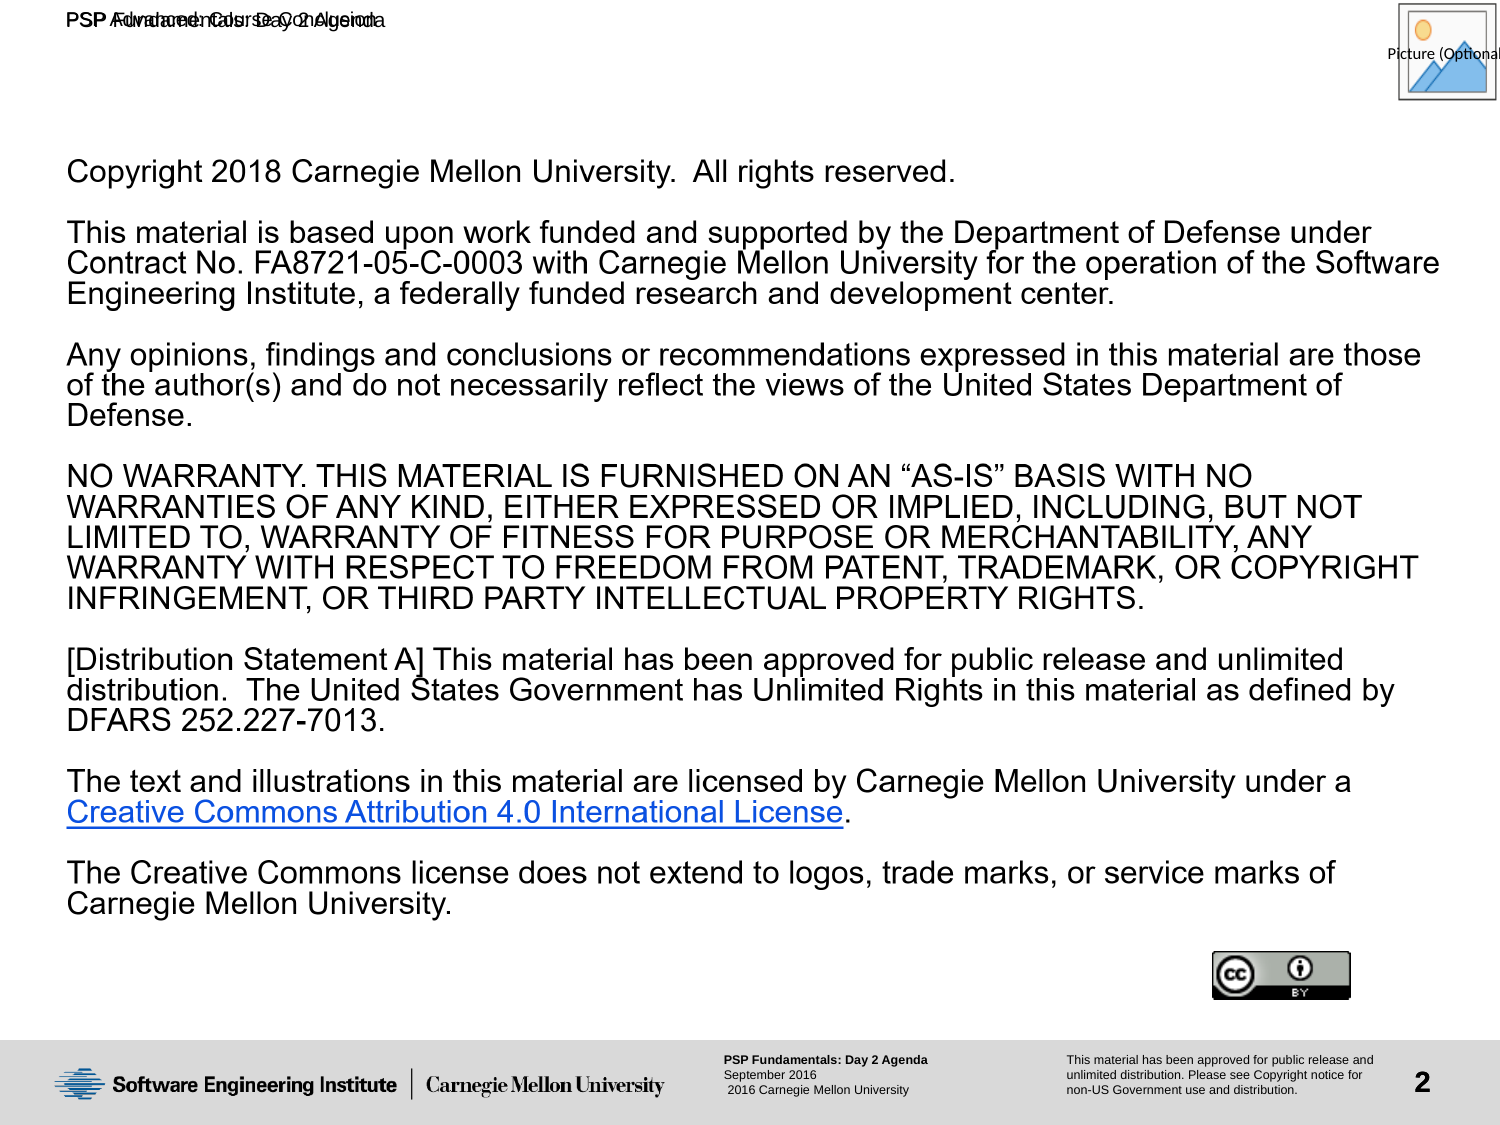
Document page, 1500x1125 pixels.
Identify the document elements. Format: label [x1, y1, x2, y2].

picture [1394, 0, 1500, 105]
picture [1212, 951, 1351, 1000]
picture [46, 1061, 673, 1104]
picture [54, 155, 1471, 929]
text_box [0, 0, 1394, 91]
